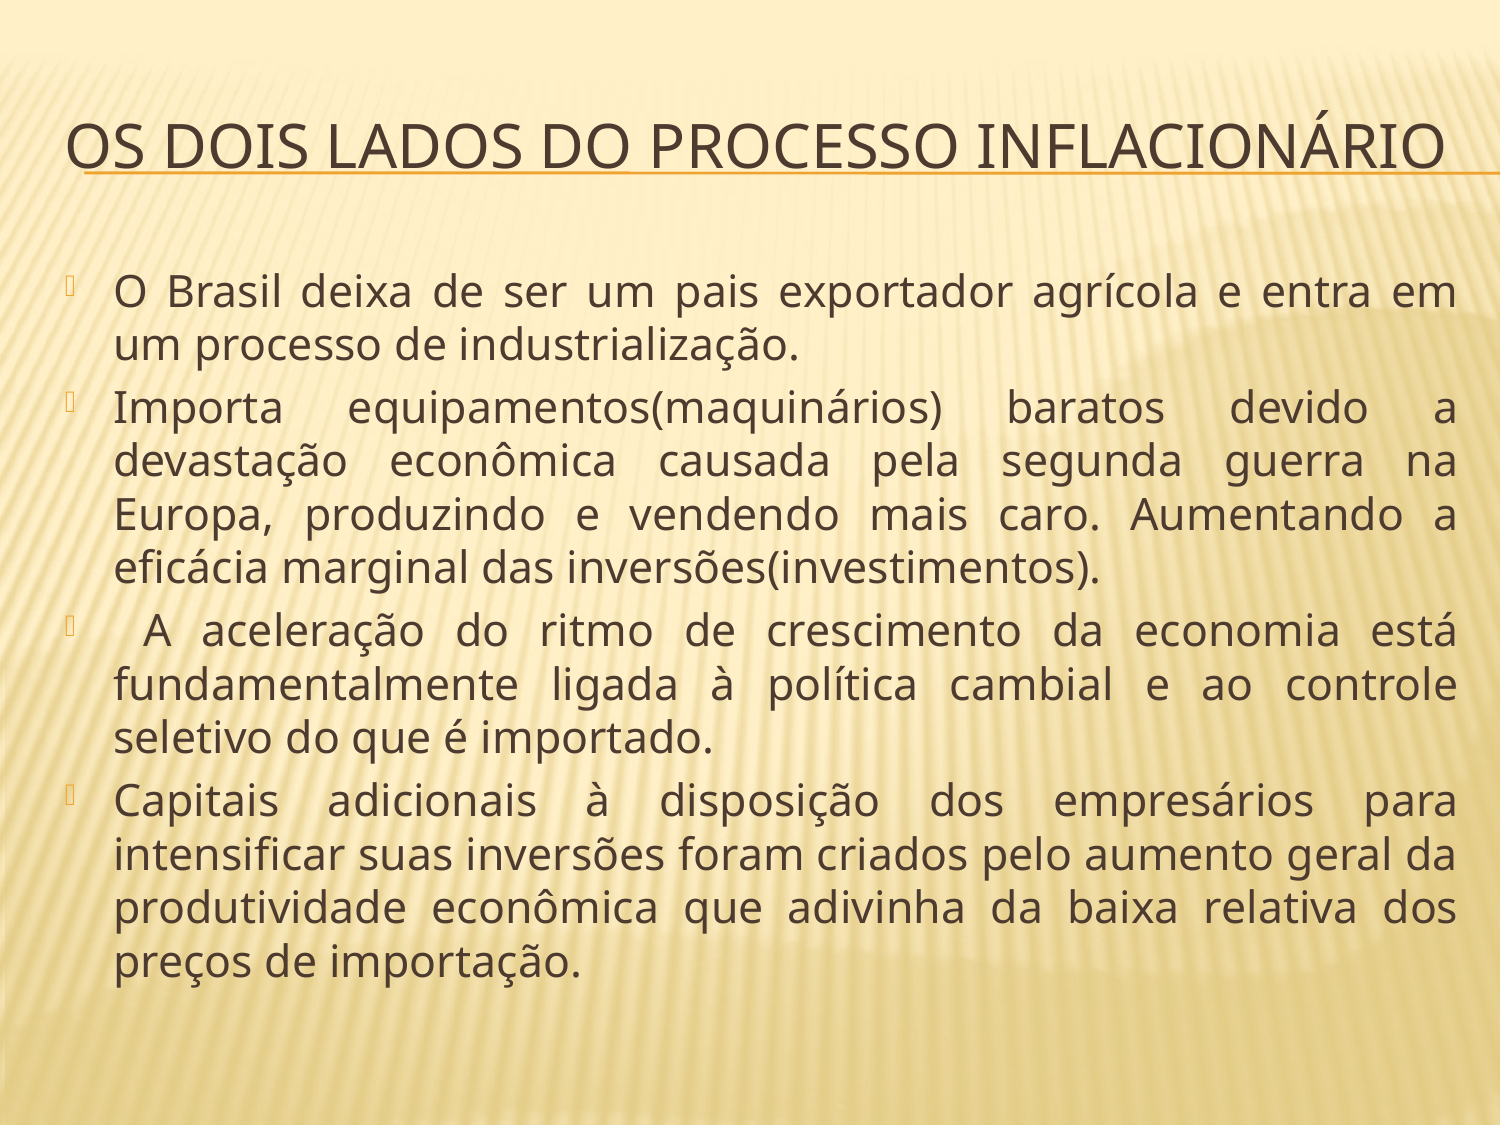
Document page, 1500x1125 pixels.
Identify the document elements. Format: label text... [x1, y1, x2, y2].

title OS DOIS LADOS DO PROCESSO INFLACIONÁRIO [50, 75, 1475, 213]
list O Brasil deixa de ser um pais exportador agrícola e entra em um processo de industrialização. Importa equipamentos(maquinários) baratos devido a devastação econômica causada pela segunda guerra na Europa, produzindo e vendendo mais caro. Aumentando a eficácia marginal das inversões(investimentos). A aceleração do ritmo de crescimento da economia está fundamentalmente ligada à política cambial e ao controle seletivo do que é importado. Capitais adicionais à disposição dos empresários para intensificar suas inversões foram criados pelo aumento geral da produtividade econômica que adivinha da baixa relativa dos preços de importação. [50, 254, 1475, 998]
